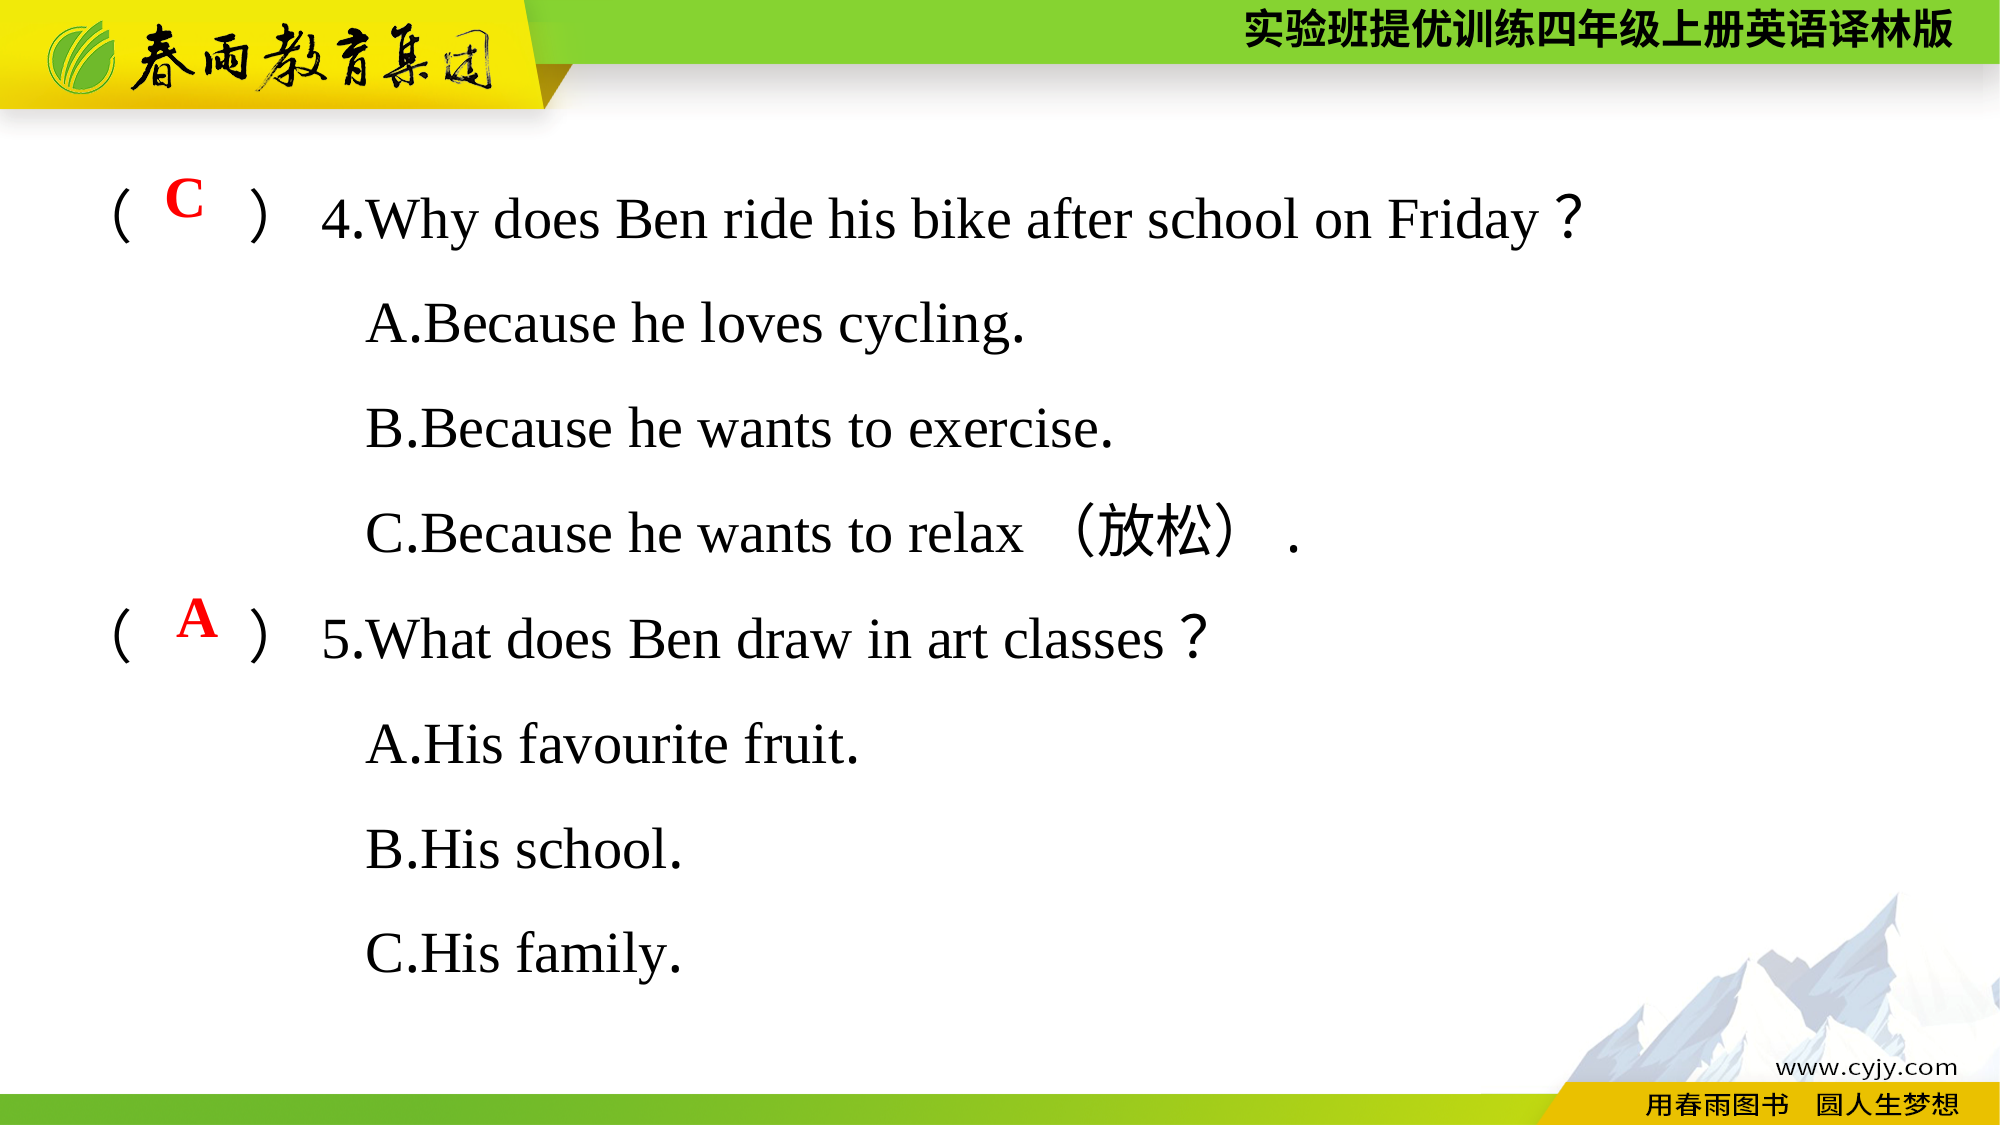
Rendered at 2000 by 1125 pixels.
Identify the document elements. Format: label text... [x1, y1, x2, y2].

text_box A [161, 571, 234, 657]
text_box （ ）5.What does Ben draw in art classes？ A.His favourite fruit. B.His school. C.His family. [59, 557, 1944, 993]
picture [0, 0, 2000, 1125]
text_box C [149, 152, 222, 237]
list （ ）4.Why does Ben ride his bike after school on Friday？ A.Because he loves cycling. B.Because he wants to exercise. C.Because he wants to relax（放松）. [59, 137, 1944, 557]
